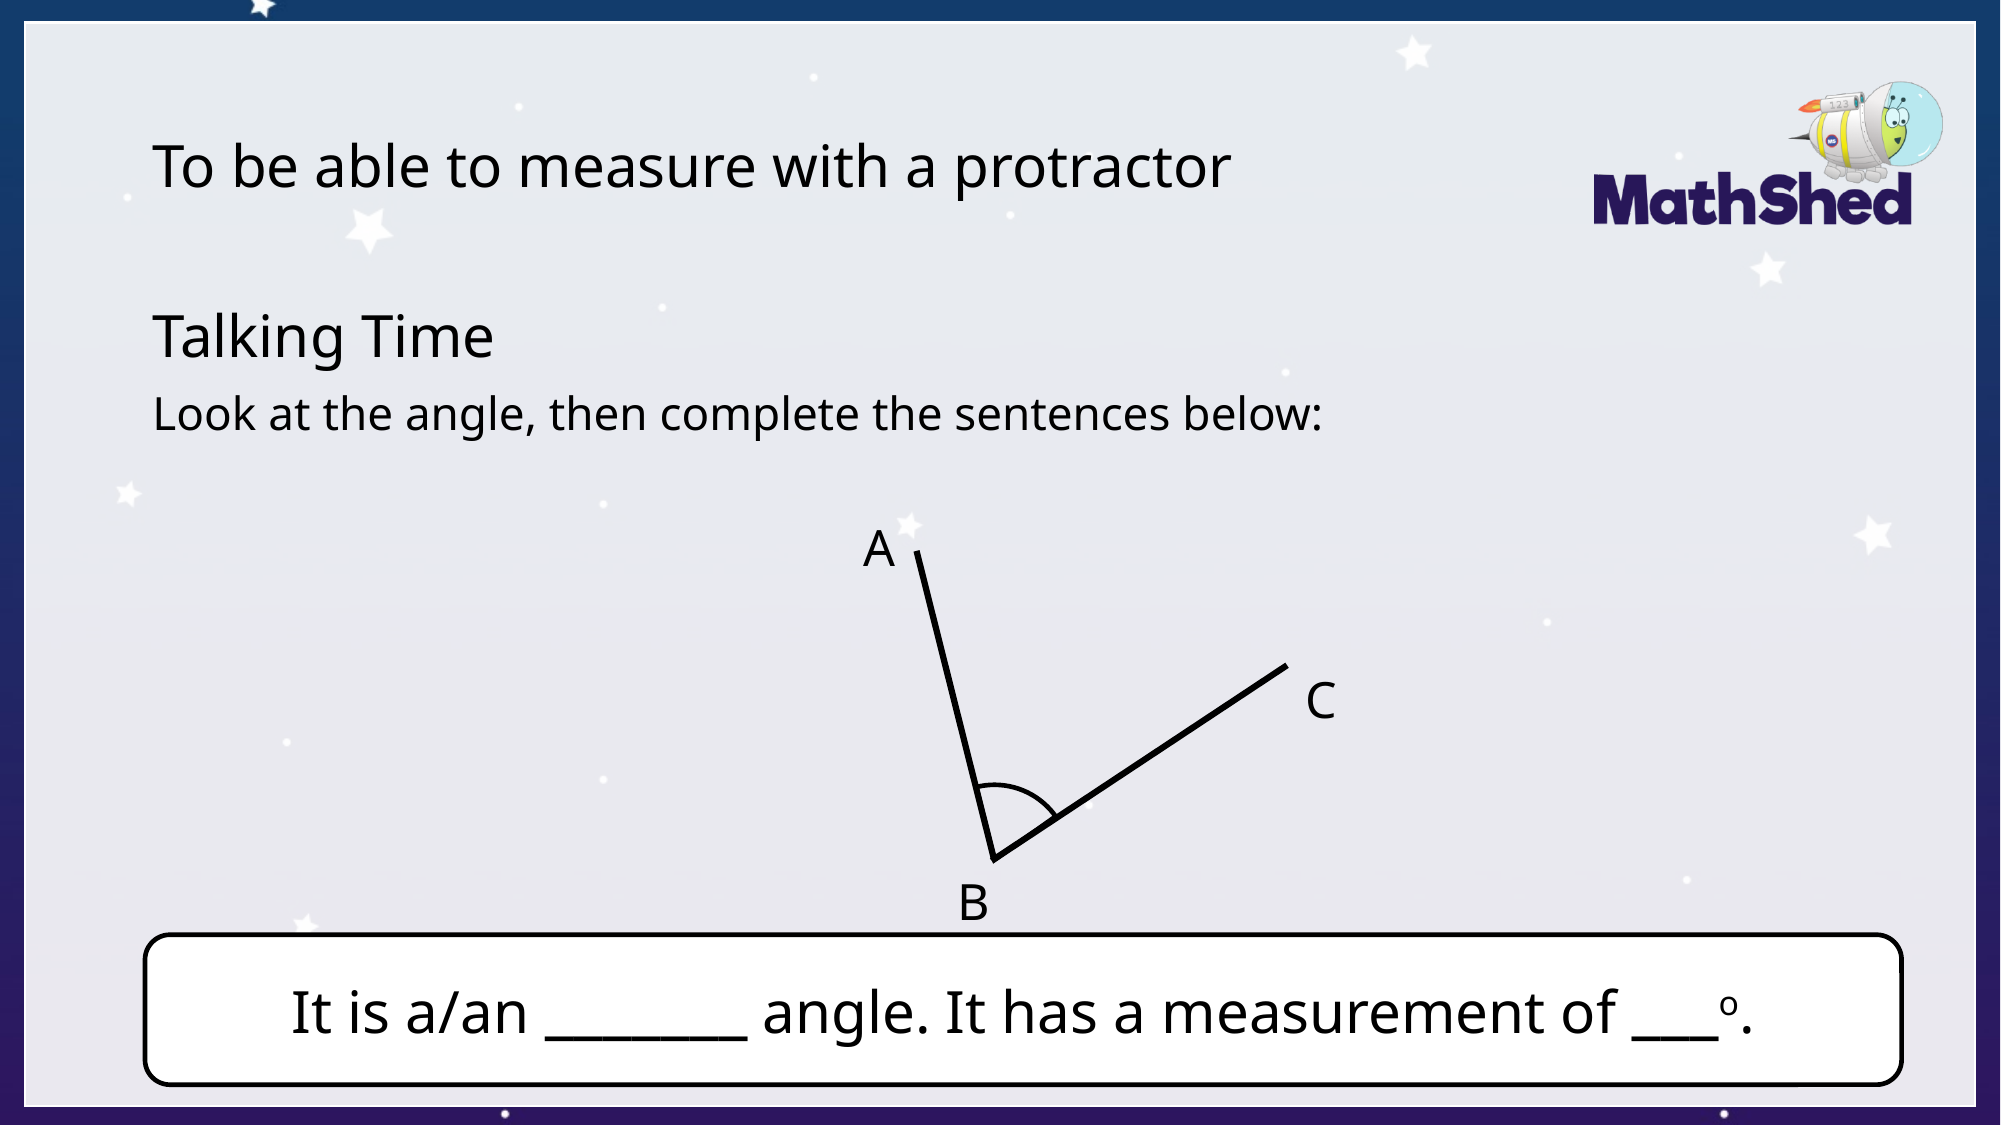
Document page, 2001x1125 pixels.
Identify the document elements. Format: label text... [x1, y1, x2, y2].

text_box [991, 665, 1287, 861]
text_box C [1290, 661, 1352, 736]
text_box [916, 550, 994, 859]
title To be able to measure with a protractor [137, 59, 1578, 278]
list Talking Time Look at the angle, then complete the sentences below: [137, 299, 1863, 1014]
picture [0, 0, 2001, 1125]
text_box A [848, 509, 911, 584]
text_box It is a/an _______ angle. It has a measurement of ___o. [143, 933, 1903, 1086]
text_box B [943, 862, 1006, 938]
